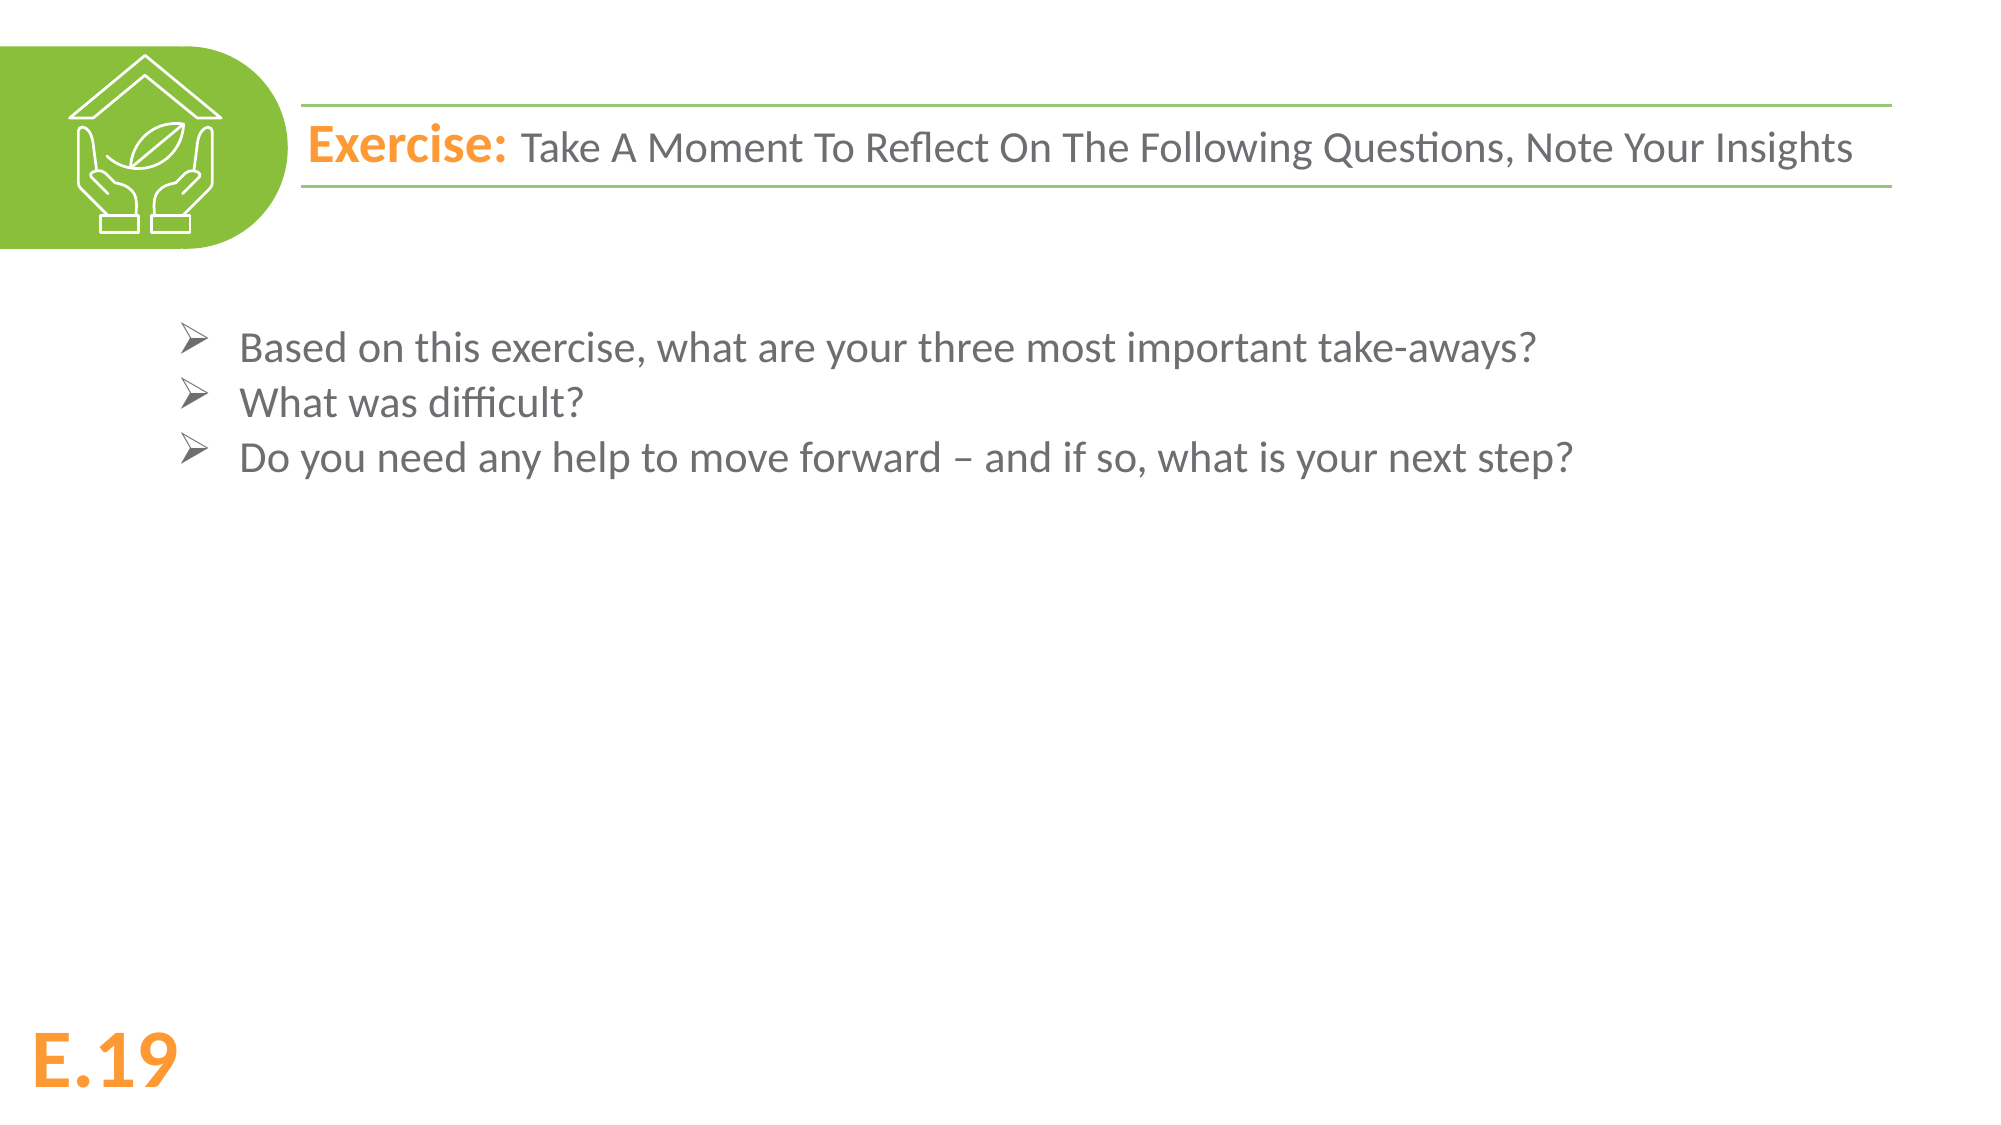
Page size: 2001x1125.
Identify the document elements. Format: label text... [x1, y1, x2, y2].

text_box [0, 46, 288, 249]
list Based on this exercise, what are your three most important take-aways? What was difficult? Do you need any help to move forward – and if so, what is your next step? [106, 296, 1904, 964]
list Exercise: Take A Moment To Reflect On The Following Questions, Note Your Insights [287, 77, 1958, 249]
text_box E.19 [11, 1019, 300, 1125]
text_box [68, 54, 222, 233]
